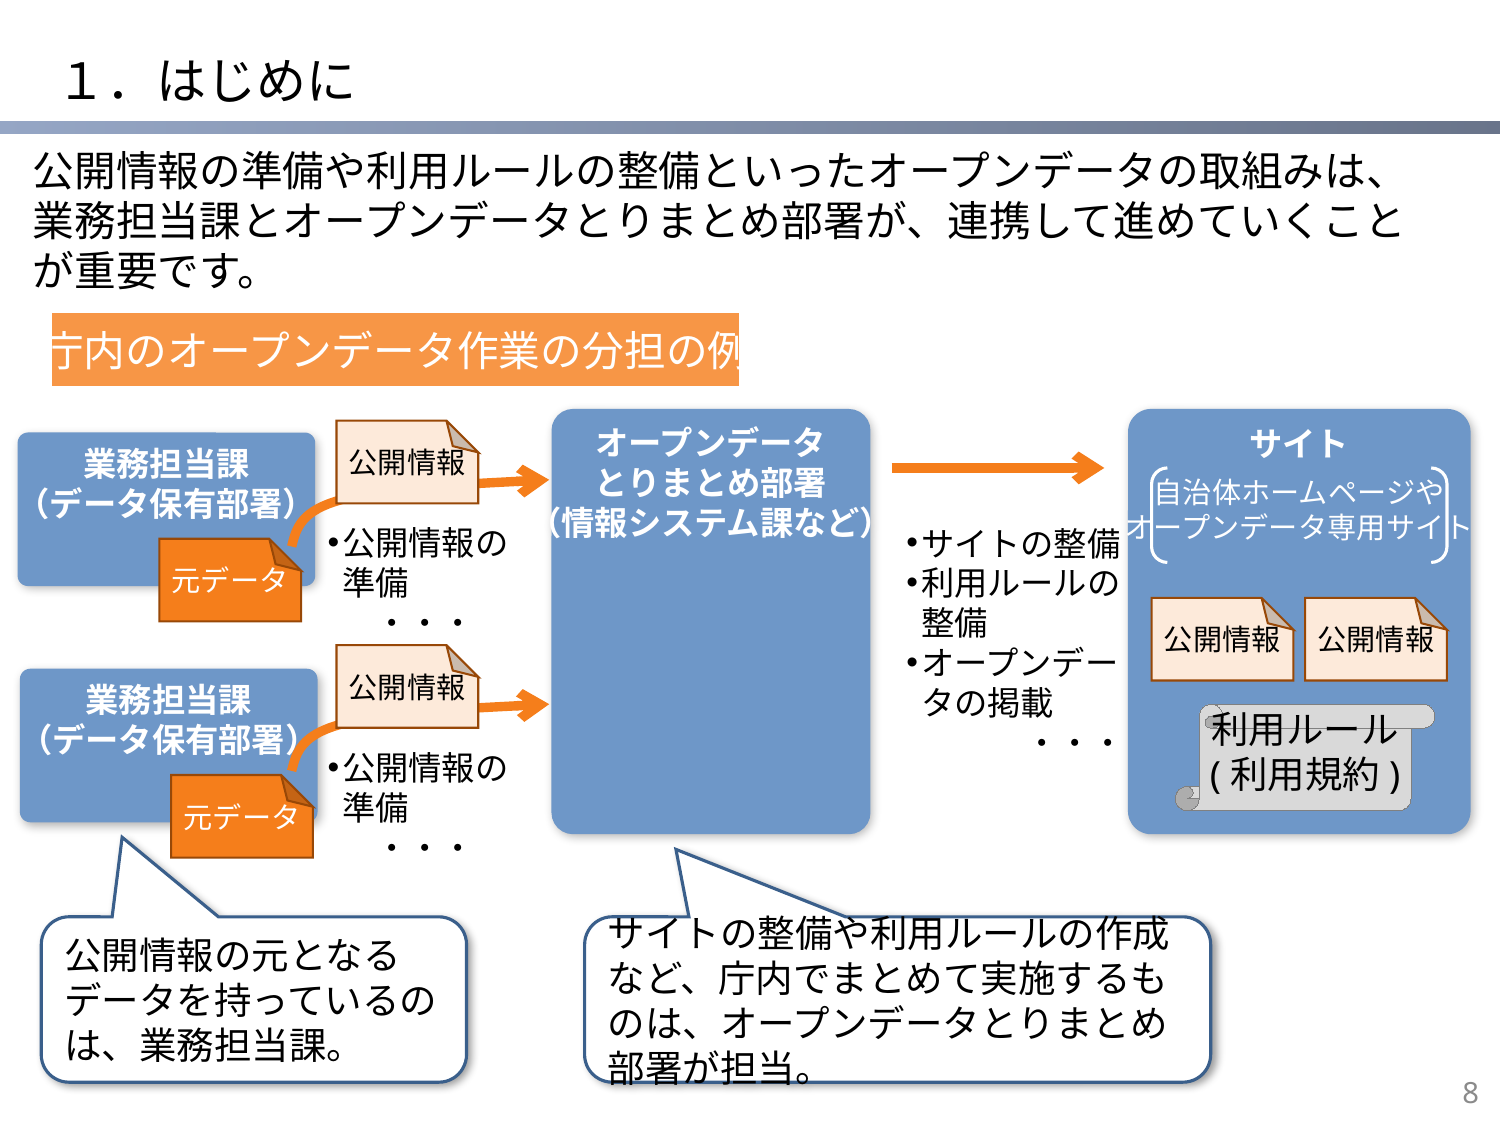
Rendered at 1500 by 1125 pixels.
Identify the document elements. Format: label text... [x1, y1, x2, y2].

text_box 公開情報の 準備 ・・・ [312, 739, 585, 823]
text_box 庁内のオープンデータ作業の分担の例 [52, 313, 739, 386]
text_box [336, 645, 479, 728]
text_box サイトの整備 利用ルールの整備 オープンデータの掲載 ・・・ [891, 515, 1140, 787]
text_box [1305, 597, 1447, 681]
text_box [480, 473, 550, 498]
text_box 利用ルール (利用規約) [1210, 727, 1400, 775]
text_box 公開情報の 準備 ・・・ [312, 515, 585, 598]
text_box [1175, 704, 1435, 811]
text_box [291, 725, 454, 772]
title １．はじめに [41, 48, 1459, 119]
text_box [171, 775, 313, 858]
text_box [293, 500, 452, 544]
text_box 業務担当課 （データ保有部署） [16, 431, 317, 588]
text_box 公開情報の準備や利用ルールの整備といったオープンデータの取組みは、業務担当課とオープンデータとりまとめ部署が、連携して進めていくことが重要です。 [17, 137, 1459, 268]
text_box [480, 697, 550, 723]
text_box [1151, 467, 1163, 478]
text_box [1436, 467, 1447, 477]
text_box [159, 538, 302, 622]
slide_number 7 [1411, 1070, 1495, 1118]
text_box 公開情報の元となる データを持っているのは、業務担当課。 [40, 835, 468, 1084]
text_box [1151, 597, 1294, 681]
text_box 業務担当課 （データ保有部署） [18, 667, 319, 824]
text_box [1151, 467, 1448, 563]
text_box サイトの整備や利用ルールの作成など、庁内でまとめて実施するものは、オープンデータとりまとめ部署が担当。 [583, 847, 1212, 1084]
text_box サイト [1126, 407, 1472, 836]
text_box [336, 420, 479, 504]
text_box オープンデータ とりまとめ部署 （情報システム課など） [550, 407, 872, 836]
